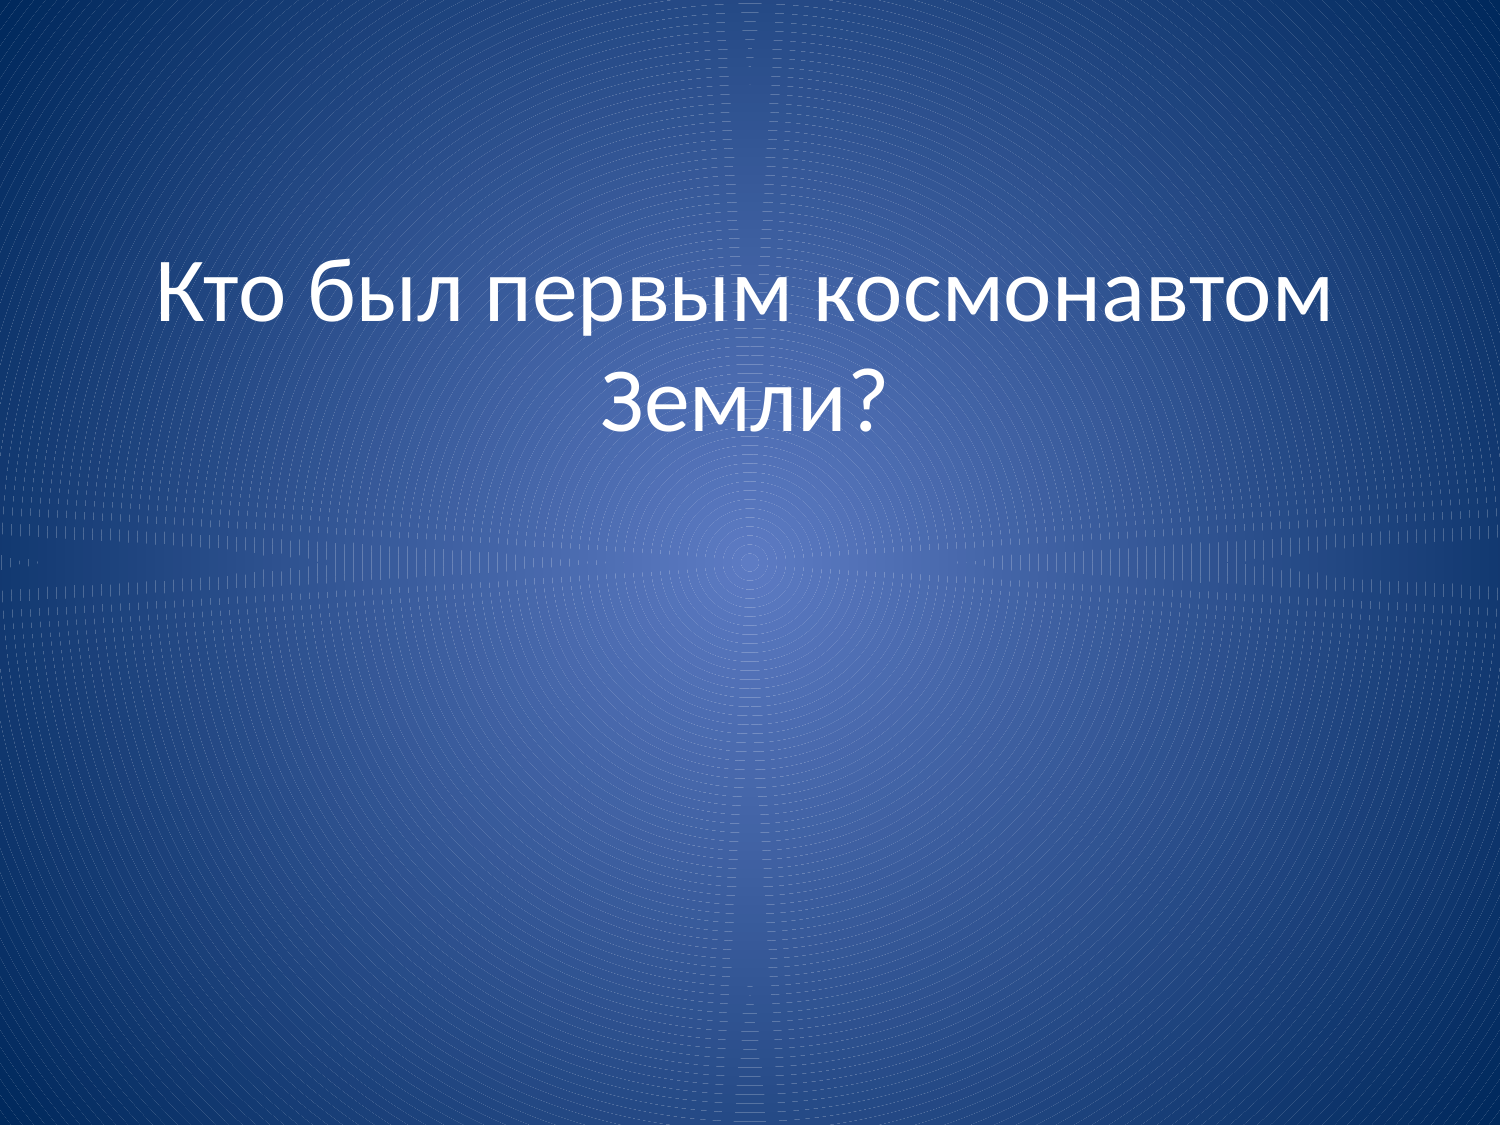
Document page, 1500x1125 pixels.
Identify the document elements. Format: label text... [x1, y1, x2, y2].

title Кто был первым космонавтом Земли? [70, 164, 1421, 516]
